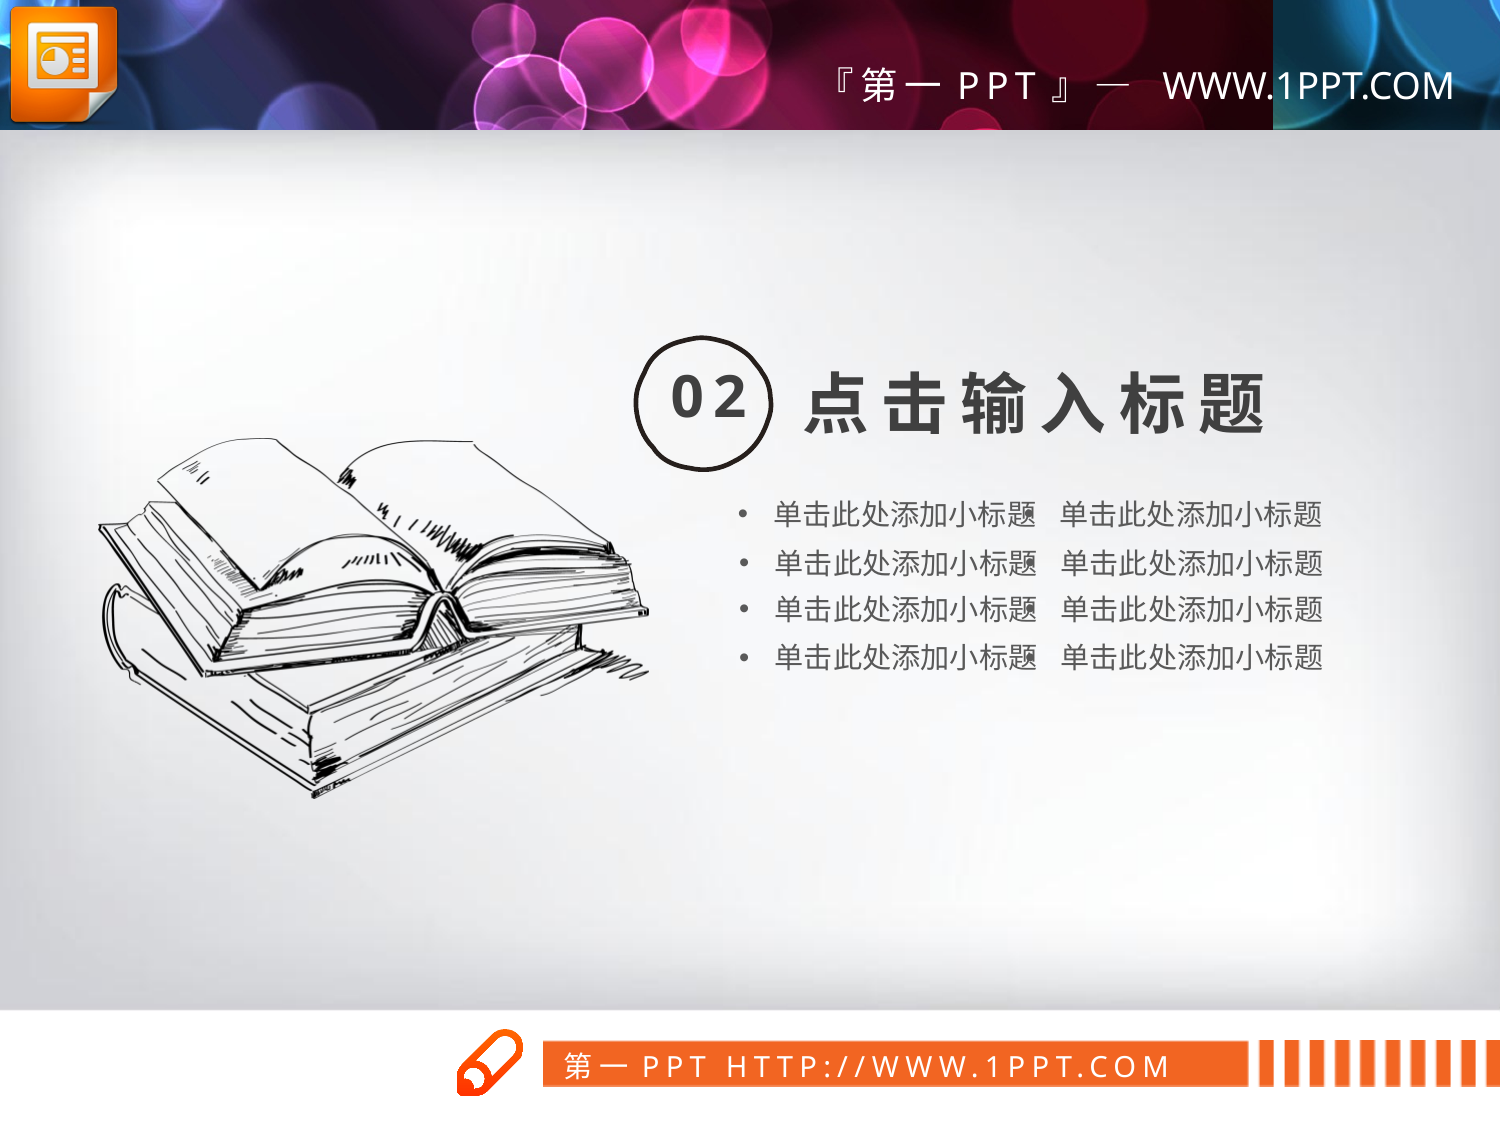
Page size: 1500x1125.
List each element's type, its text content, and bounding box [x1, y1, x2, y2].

text_box [768, 378, 774, 427]
picture [0, 0, 1500, 1012]
text_box 单击此处添加小标题 [726, 490, 1012, 537]
text_box [654, 335, 749, 353]
picture [543, 1040, 1500, 1087]
text_box 单击此处添加小标题 [1013, 633, 1335, 680]
text_box 单击此处添加小标题 [727, 585, 1013, 632]
text_box 单击此处添加小标题 [727, 633, 1013, 680]
text_box 02 [649, 353, 768, 435]
text_box [633, 359, 765, 472]
text_box 单击此处添加小标题 [1013, 539, 1335, 585]
text_box 单击此处添加小标题 [1012, 490, 1334, 537]
text_box 单击此处添加小标题 [727, 539, 1013, 585]
text_box 单击此处添加小标题 [1013, 585, 1335, 632]
text_box 点击输入标题 [757, 355, 1313, 447]
